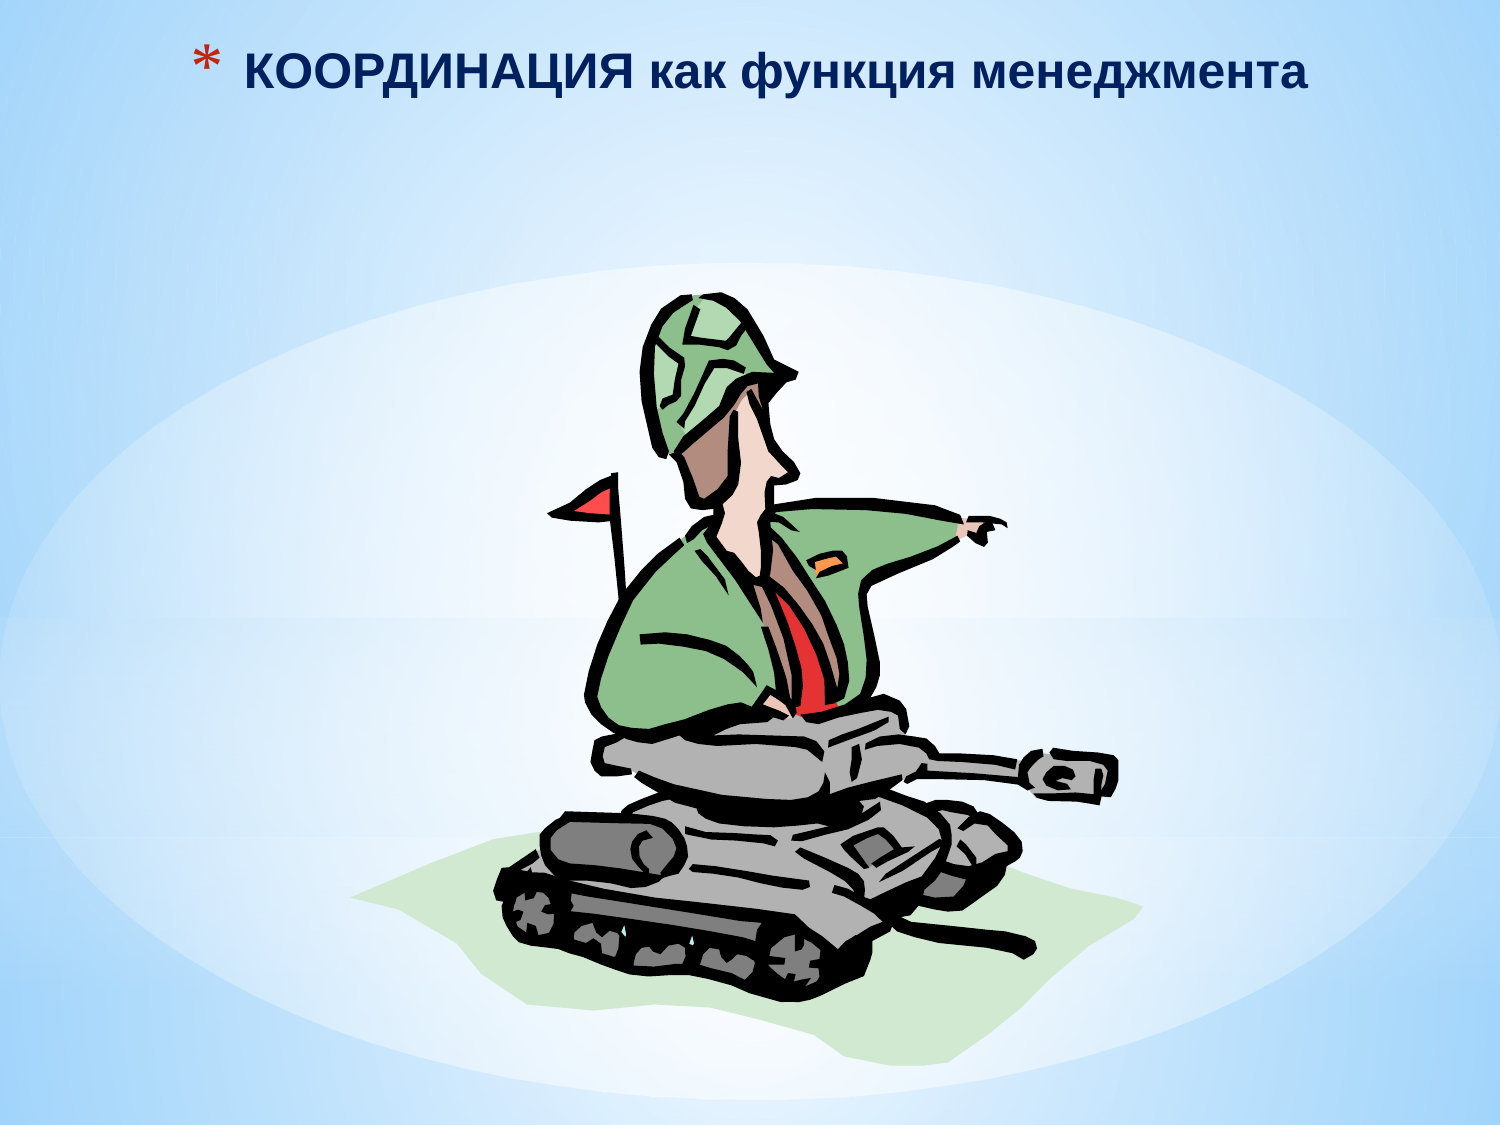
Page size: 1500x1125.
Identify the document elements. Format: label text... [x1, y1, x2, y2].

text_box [349, 287, 1151, 1073]
title КООРДИНАЦИЯ как функция менеджмента [112, 31, 1388, 161]
